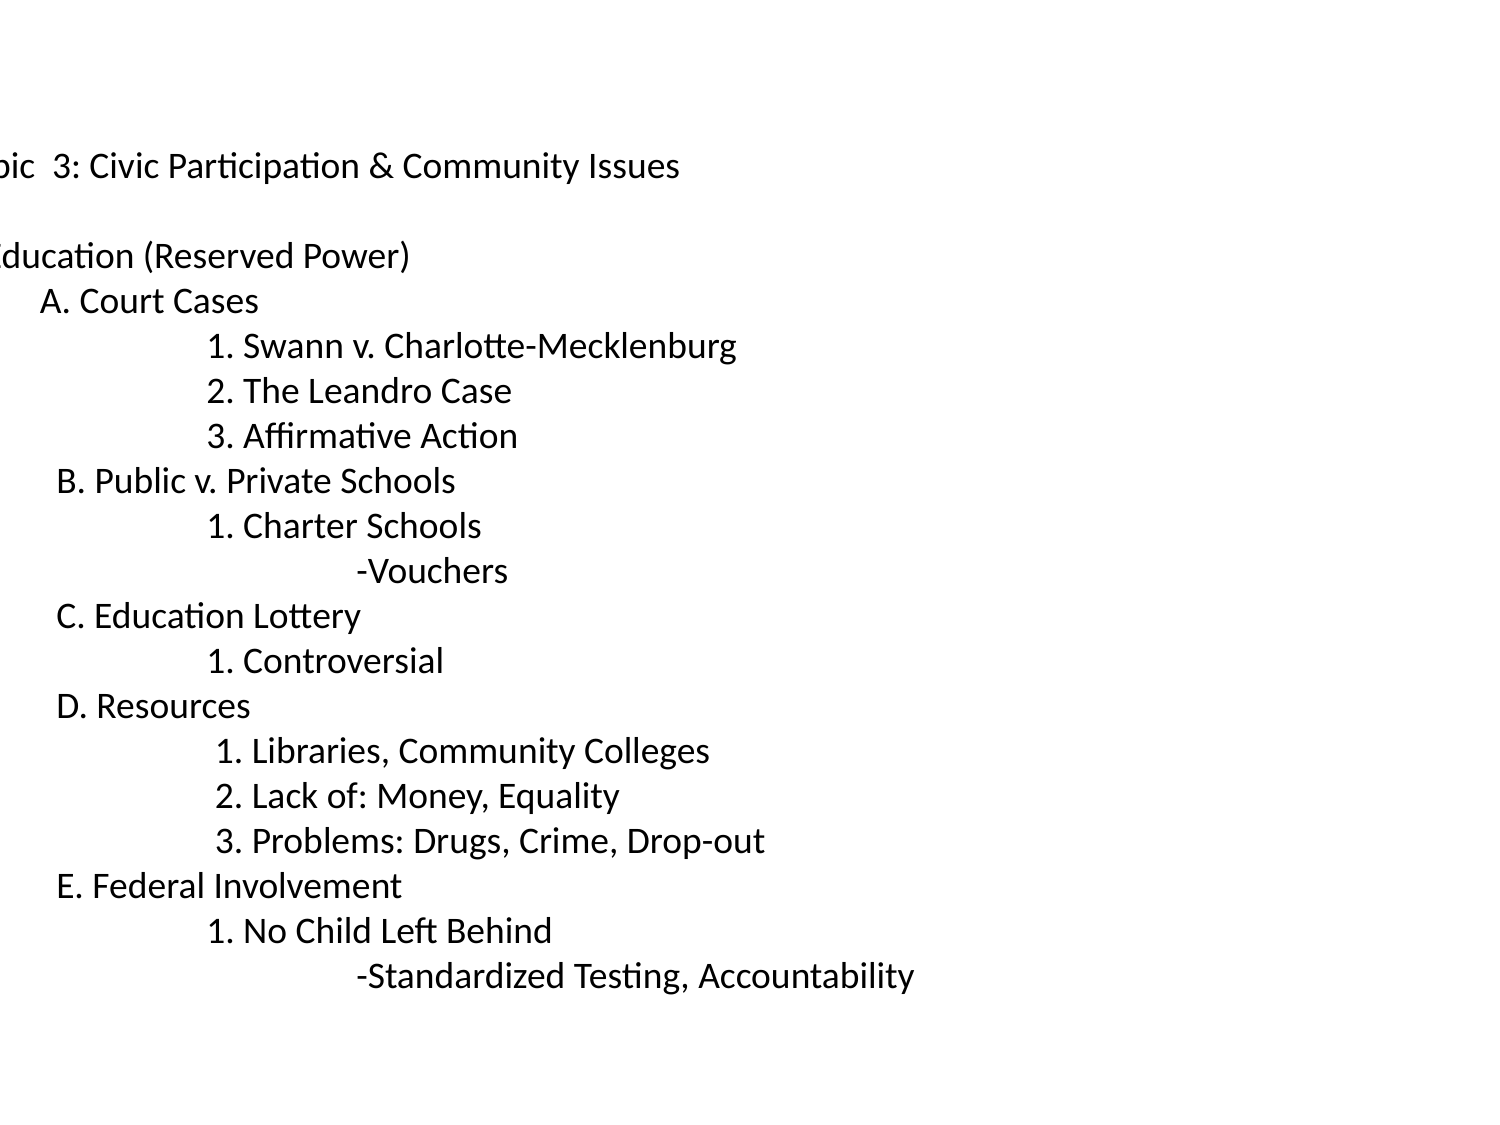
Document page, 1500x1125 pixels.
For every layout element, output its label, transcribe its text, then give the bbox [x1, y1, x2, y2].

text_box Topic 3: Civic Participation & Community Issues I. Education (Reserved Power) A. Court Cases 1. Swann v. Charlotte-Mecklenburg 2. The Leandro Case 3. Affirmative Action B. Public v. Private Schools 1. Charter Schools -Vouchers C. Education Lottery 1. Controversial D. Resources 1. Libraries, Community Colleges 2. Lack of: Money, Equality 3. Problems: Drugs, Crime, Drop-out E. Federal Involvement 1. No Child Left Behind -Standardized Testing, Accountability [0, 133, 1131, 1049]
